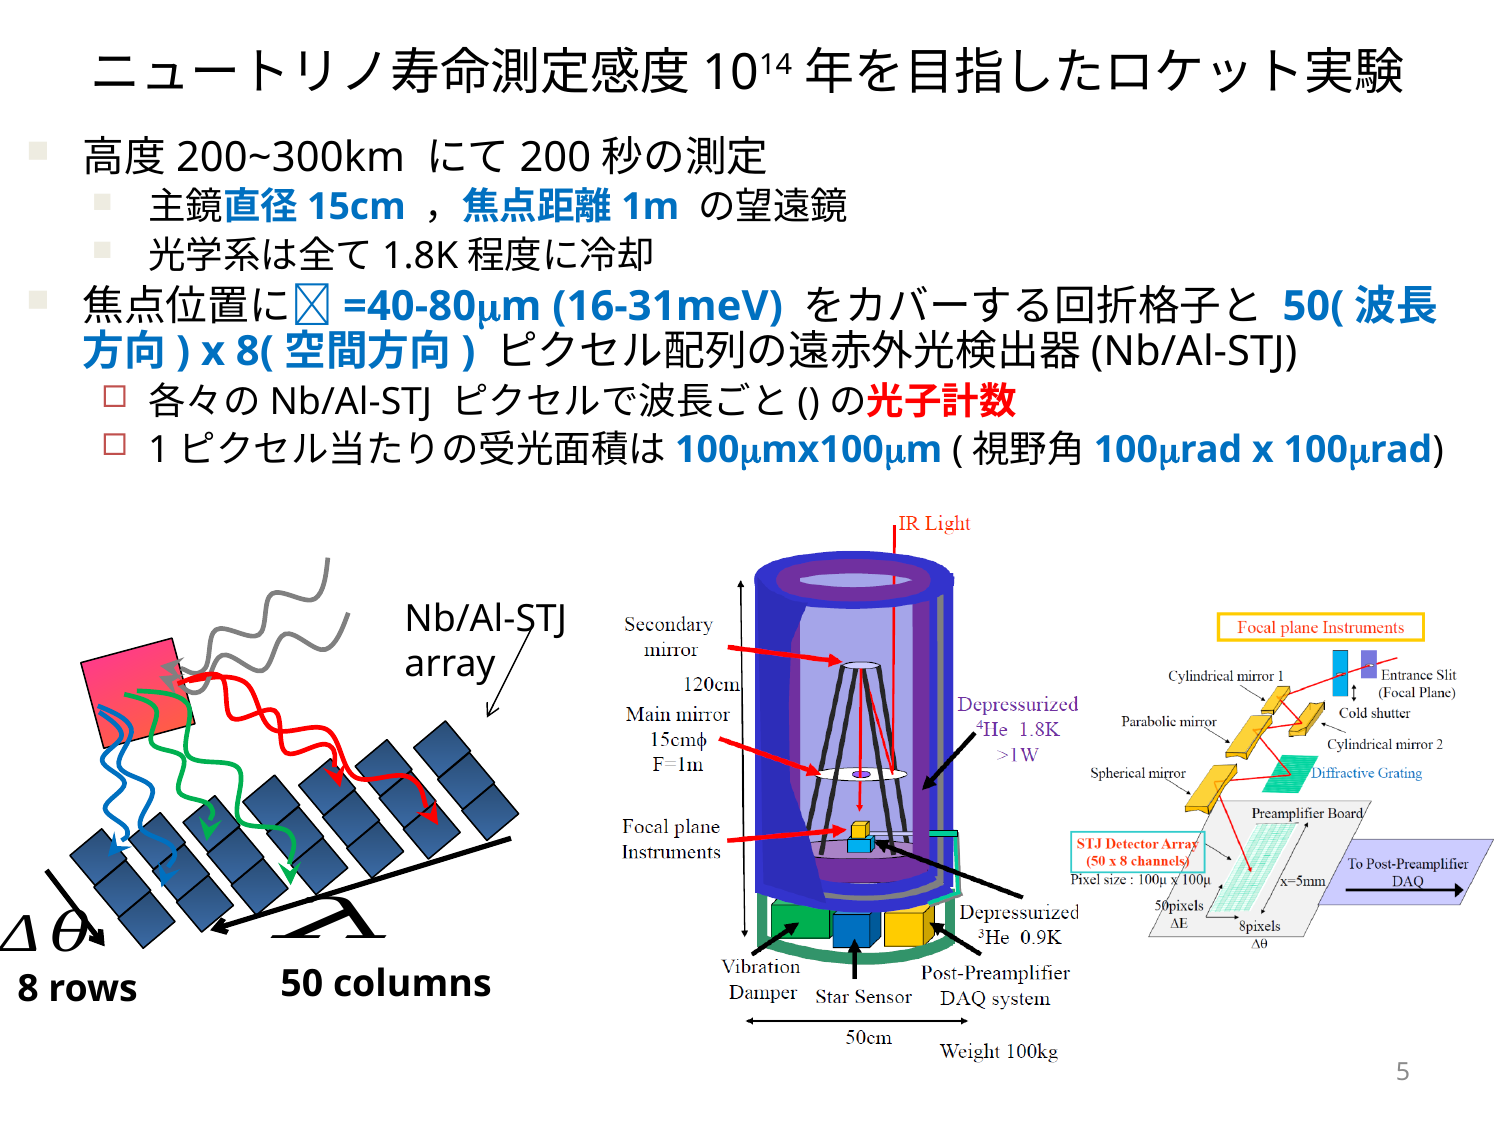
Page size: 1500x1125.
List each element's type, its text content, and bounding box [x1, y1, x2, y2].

text_box 50 columns [265, 974, 507, 1012]
picture [613, 504, 1500, 1064]
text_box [0, 585, 608, 965]
slide_number 5 [1074, 1042, 1425, 1103]
text_box ニュートリノ寿命測定感度1014年を目指したロケット実験 [12, 1, 1482, 138]
text_box 8 rows [2, 974, 153, 1017]
